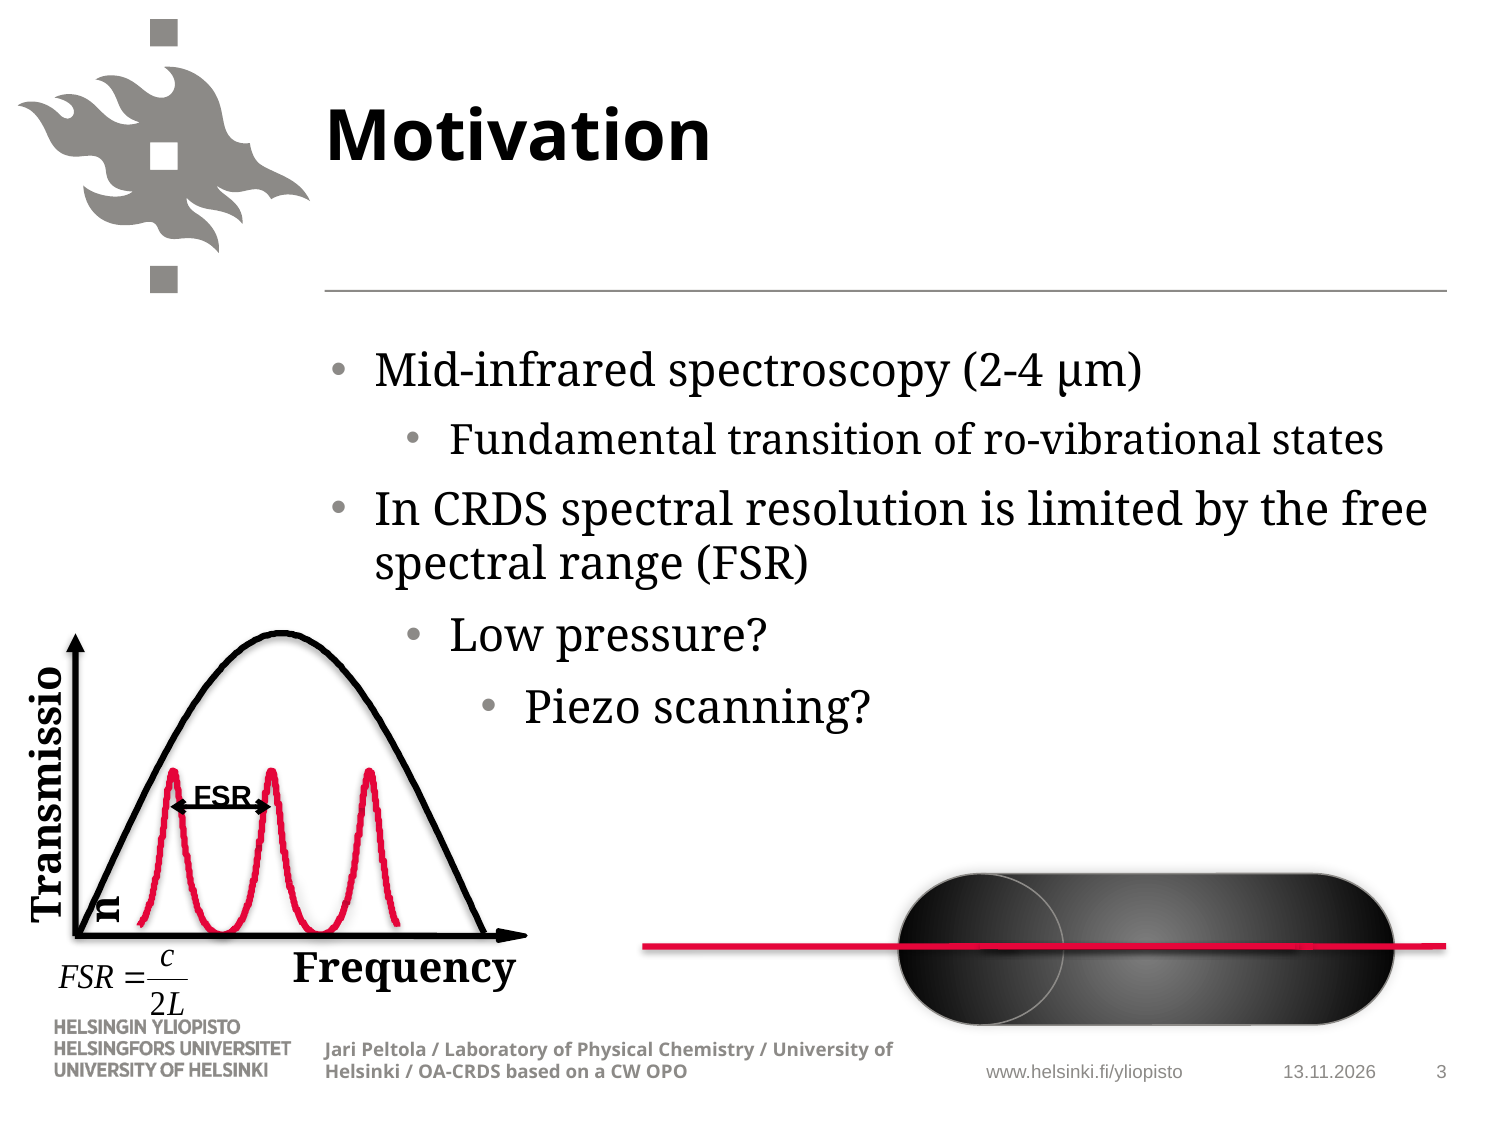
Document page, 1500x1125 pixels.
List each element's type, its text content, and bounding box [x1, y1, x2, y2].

text_box Mid-infrared spectroscopy (2-4 μm) Fundamental transition of ro-vibrational states In CRDS spectral resolution is limited by the free spectral range (FSR) Low pressure? Piezo scanning? [330, 340, 1453, 1003]
title Motivation [324, 89, 1448, 280]
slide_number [1230, 1011, 1376, 1083]
text_box [897, 958, 1395, 1026]
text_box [11, 633, 526, 1024]
text_box [897, 872, 1395, 942]
footer Jari Peltola / Laboratory of Physical Chemistry / University of Helsinki / OA-CRDS based on a CW OPO [324, 1011, 916, 1083]
picture [53, 1024, 292, 1079]
slide_number 3 [1376, 1011, 1447, 1083]
